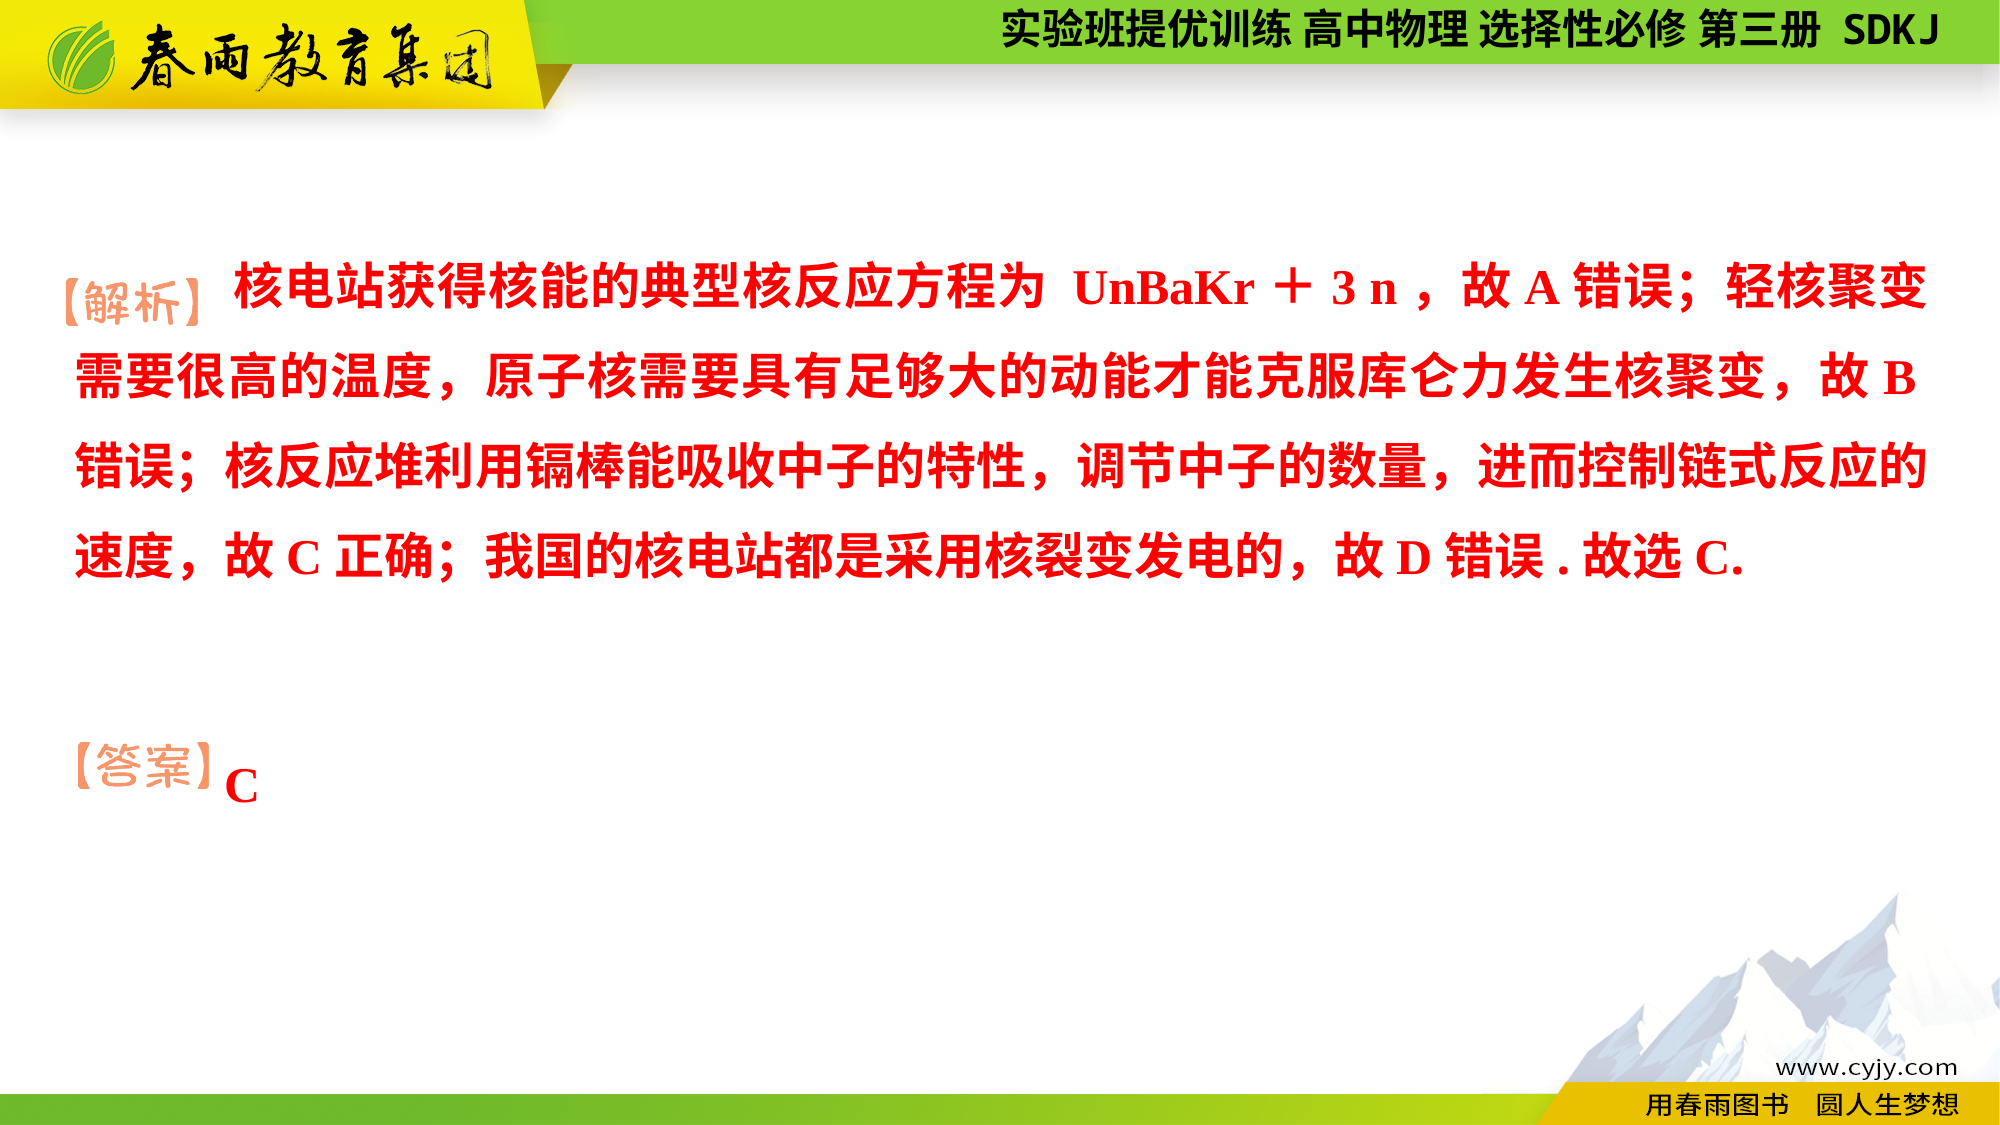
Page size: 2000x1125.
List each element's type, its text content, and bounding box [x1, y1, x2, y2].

text_box C [59, 715, 1944, 821]
picture [0, 0, 2000, 1125]
